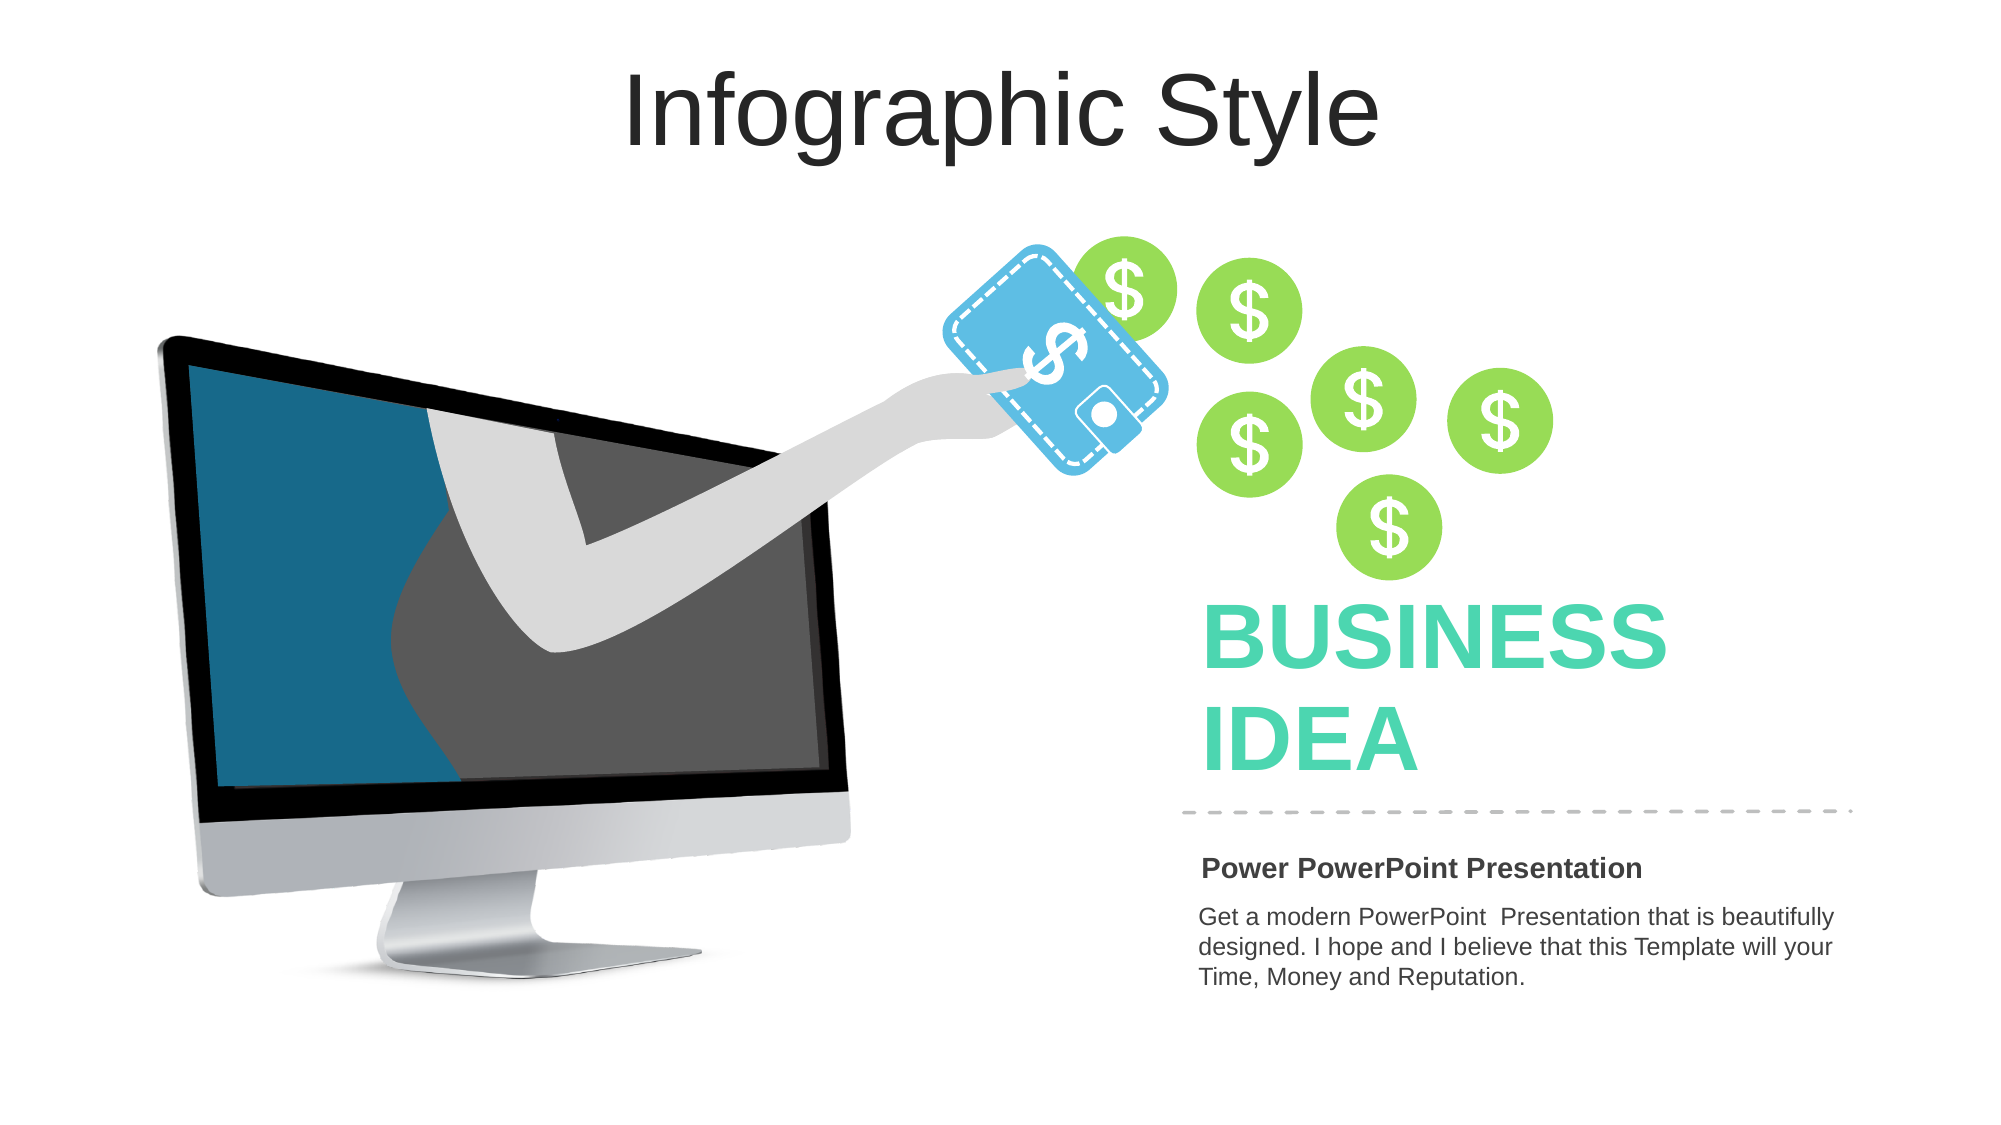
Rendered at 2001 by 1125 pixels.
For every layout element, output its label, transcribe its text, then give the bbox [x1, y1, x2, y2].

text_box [1310, 346, 1417, 453]
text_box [1336, 474, 1443, 581]
text_box Get a modern PowerPoint Presentation that is beautifully designed. I hope and I believe that this Template will your Time, Money and Reputation. [1183, 893, 1859, 998]
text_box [1447, 367, 1554, 474]
text_box Power PowerPoint Presentation [1183, 842, 1859, 893]
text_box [1196, 391, 1303, 498]
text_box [1071, 236, 1178, 343]
text_box BUSINESS IDEA [1183, 577, 1859, 797]
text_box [949, 291, 1167, 435]
picture [157, 335, 851, 992]
list Infographic Style [53, 55, 1952, 175]
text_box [1196, 257, 1303, 364]
text_box [851, 389, 899, 487]
text_box [899, 372, 1001, 455]
